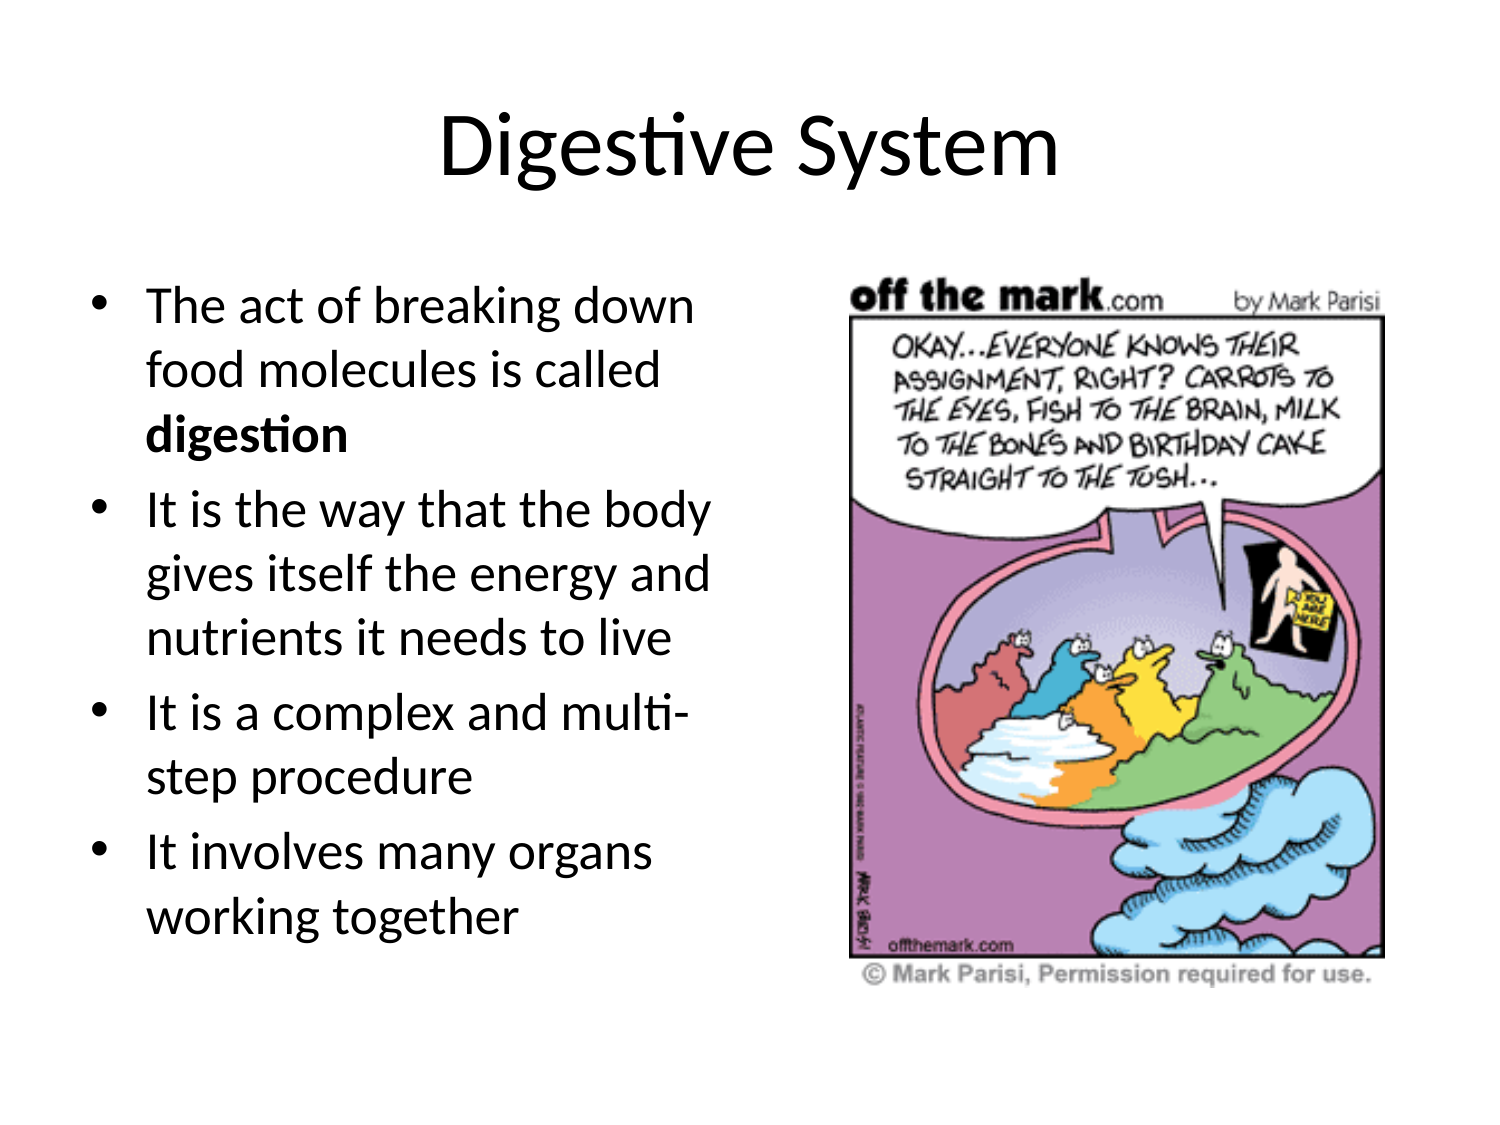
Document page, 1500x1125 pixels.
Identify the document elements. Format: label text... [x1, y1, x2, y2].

title Digestive System [75, 45, 1425, 233]
picture [849, 274, 1385, 988]
list The act of breaking down food molecules is called digestion It is the way that the body gives itself the energy and nutrients it needs to live It is a complex and multi-step procedure It involves many organs working together [75, 262, 738, 1005]
